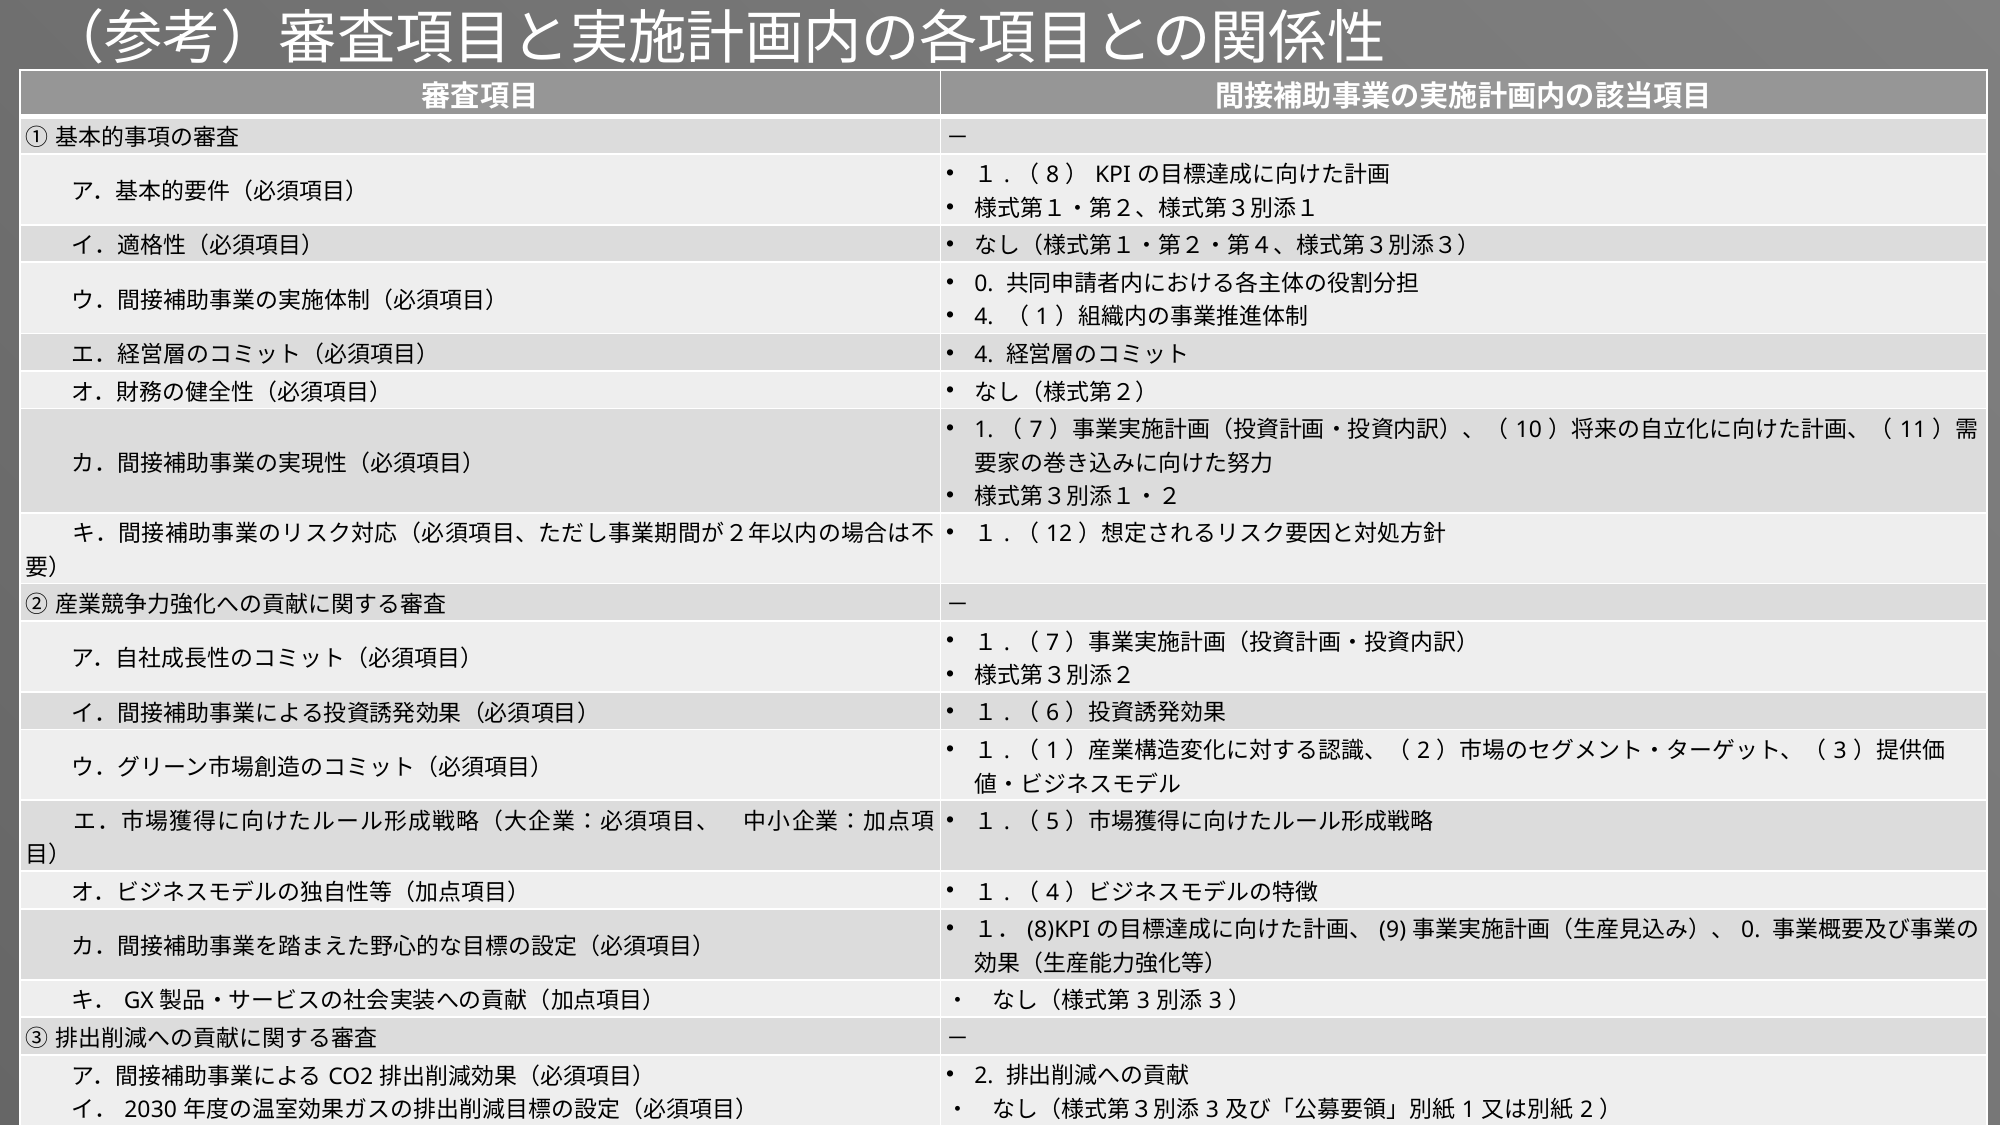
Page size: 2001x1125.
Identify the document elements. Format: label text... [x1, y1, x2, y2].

table_cell キ．間接補助事業のリスク対応（必須項目、ただし事業期間が２年以内の場合は不要） [21, 514, 940, 583]
table_cell － [941, 584, 1986, 620]
table_cell １.（8）KPIの目標達成に向けた計画 様式第１・第２、様式第３別添１ [941, 155, 1986, 224]
table_cell ア．間接補助事業によるCO2排出削減効果（必須項目） イ．2030年度の温室効果ガスの排出削減目標の設定（必須項目） ウ．野心的な温室効果ガスの排出削減目標の設定（加点項目） エ．デコ活応援団（官民連携協議会）への参画及びデコ活宣言の実施（加点項目） オ．エコ・ファースト認定企業であるか（加点項目） [21, 1056, 940, 1125]
table_cell なし（様式第１・第２・第４、様式第３別添３） [941, 226, 1986, 261]
table_cell エ．市場獲得に向けたルール形成戦略（大企業：必須項目、 中小企業：加点項目） [21, 801, 940, 870]
table_cell １.（7）事業実施計画（投資計画・投資内訳） 様式第３別添２ [941, 622, 1986, 691]
table_cell － [941, 1018, 1986, 1054]
table_cell キ．GX製品・サービスの社会実装への貢献（加点項目） [21, 981, 940, 1016]
table_cell １.（4）ビジネスモデルの特徴 [941, 872, 1986, 908]
table_header 審査項目 [21, 71, 940, 114]
table_cell 4. 経営層のコミット [941, 334, 1986, 370]
table_cell １.（5）市場獲得に向けたルール形成戦略 [941, 801, 1986, 870]
table_cell 0. 共同申請者内における各主体の役割分担 4. （1）組織内の事業推進体制 [941, 263, 1986, 333]
table_cell オ．財務の健全性（必須項目） [21, 372, 940, 408]
table_cell イ．間接補助事業による投資誘発効果（必須項目） [21, 693, 940, 729]
table_cell なし（様式第２） [941, 372, 1986, 408]
table_cell ア．基本的要件（必須項目） [21, 155, 940, 224]
table_cell オ．ビジネスモデルの独自性等（加点項目） [21, 872, 940, 908]
table_cell ①基本的事項の審査 [21, 119, 940, 153]
table_header 間接補助事業の実施計画内の該当項目 [941, 71, 1986, 114]
table_cell イ．適格性（必須項目） [21, 226, 940, 261]
table_cell 1.（7）事業実施計画（投資計画・投資内訳）、（10）将来の自立化に向けた計画、（11）需要家の巻き込みに向けた努力 様式第３別添１・２ [941, 409, 1986, 512]
table_cell ウ．グリーン市場創造のコミット（必須項目） [21, 730, 940, 799]
table_cell １.（6）投資誘発効果 [941, 693, 1986, 729]
table_cell ウ．間接補助事業の実施体制（必須項目） [21, 263, 940, 333]
table_cell ②産業競争力強化への貢献に関する審査 [21, 584, 940, 620]
table_cell １．(8)KPIの目標達成に向けた計画、(9)事業実施計画（生産見込み）、0. 事業概要及び事業の効果（生産能力強化等） [941, 910, 1986, 979]
table_cell １.（12）想定されるリスク要因と対処方針 [941, 514, 1986, 583]
table_cell 2. 排出削減への貢献 ・ なし（様式第３別添3及び「公募要領」別紙1又は別紙2） ・ なし（様式第３別添3及び「公募要領」別紙1又は別紙2） ・ なし（様式第３別添3） ・ なし（様式第３別添3） [941, 1056, 1986, 1125]
table_cell ・ なし（様式第3別添3） [941, 981, 1986, 1016]
table_cell エ．経営層のコミット（必須項目） [21, 334, 940, 370]
table_cell ③排出削減への貢献に関する審査 [21, 1018, 940, 1054]
text_box （参考）審査項目と実施計画内の各項目との関係性 [45, 0, 1878, 69]
table_cell カ．間接補助事業を踏まえた野心的な目標の設定（必須項目） [21, 910, 940, 979]
table_cell ア．自社成長性のコミット（必須項目） [21, 622, 940, 691]
table_cell － [941, 119, 1986, 153]
table_cell カ．間接補助事業の実現性（必須項目） [21, 409, 940, 512]
table_cell １.（1）産業構造変化に対する認識、（2）市場のセグメント・ターゲット、（3）提供価値・ビジネスモデル [941, 730, 1986, 799]
